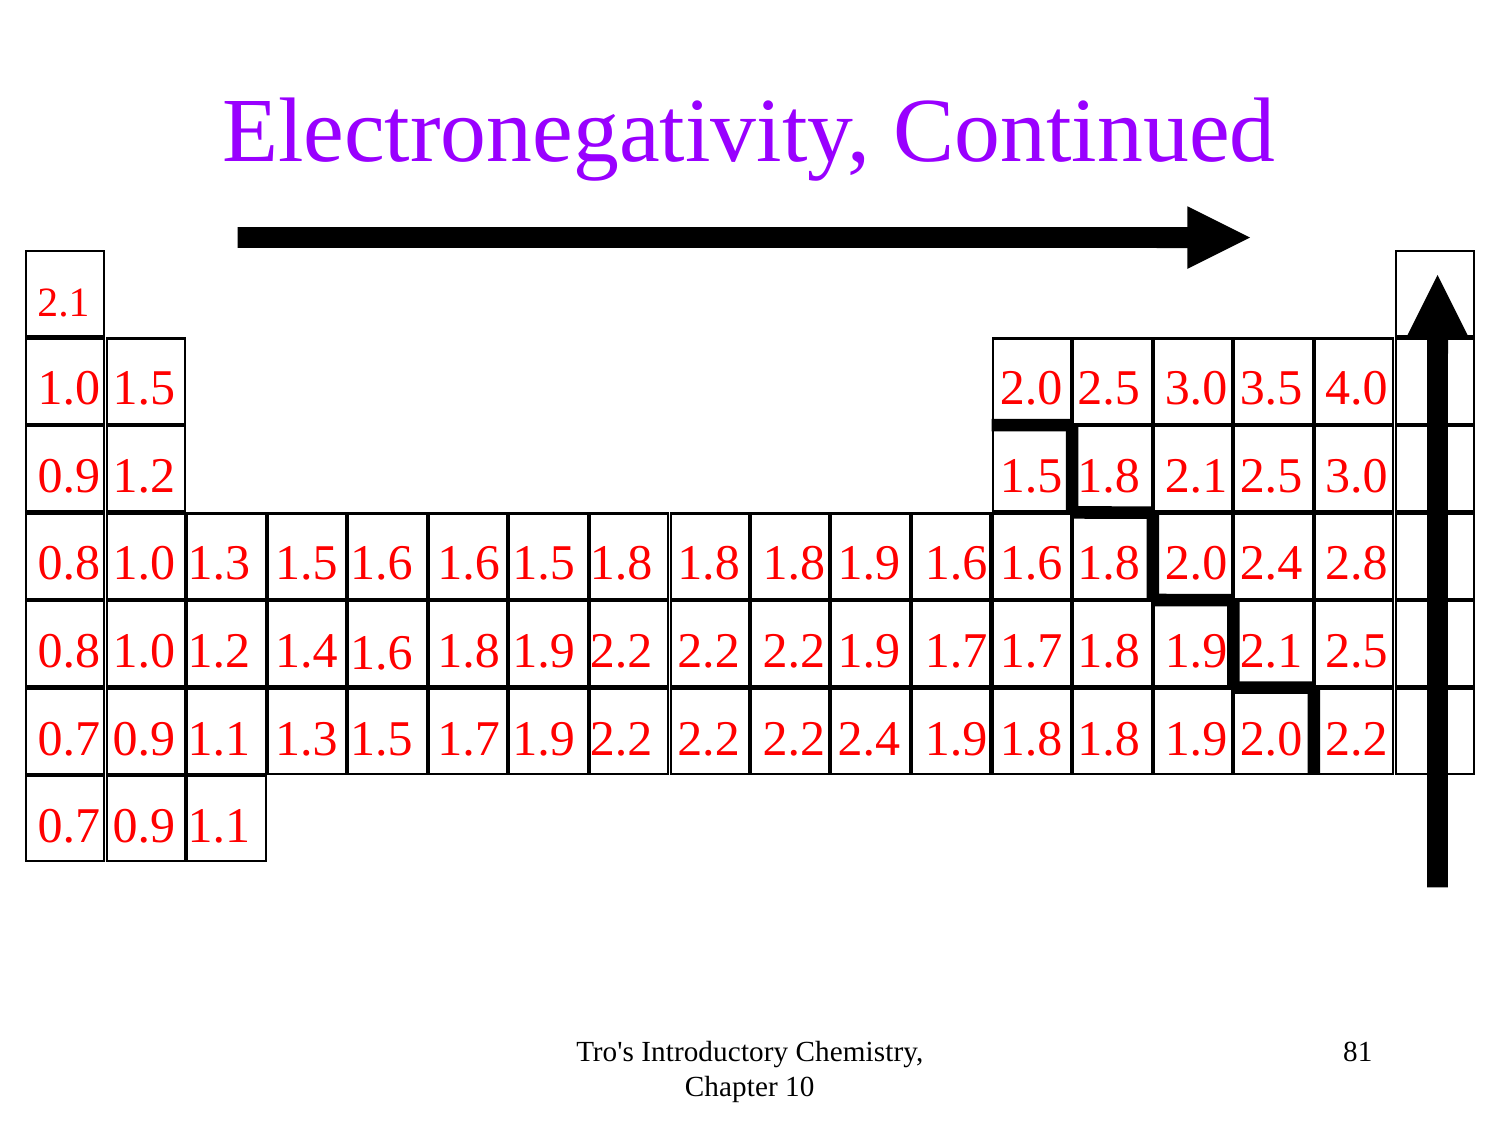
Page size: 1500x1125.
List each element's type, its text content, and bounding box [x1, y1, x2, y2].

text_box Tro's Introductory Chemistry, Chapter 10 [512, 1024, 988, 1100]
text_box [22, 250, 1475, 862]
text_box [237, 231, 1251, 244]
text_box Electronegativity, Continued [12, 62, 1488, 188]
text_box <number> [1074, 1024, 1388, 1100]
